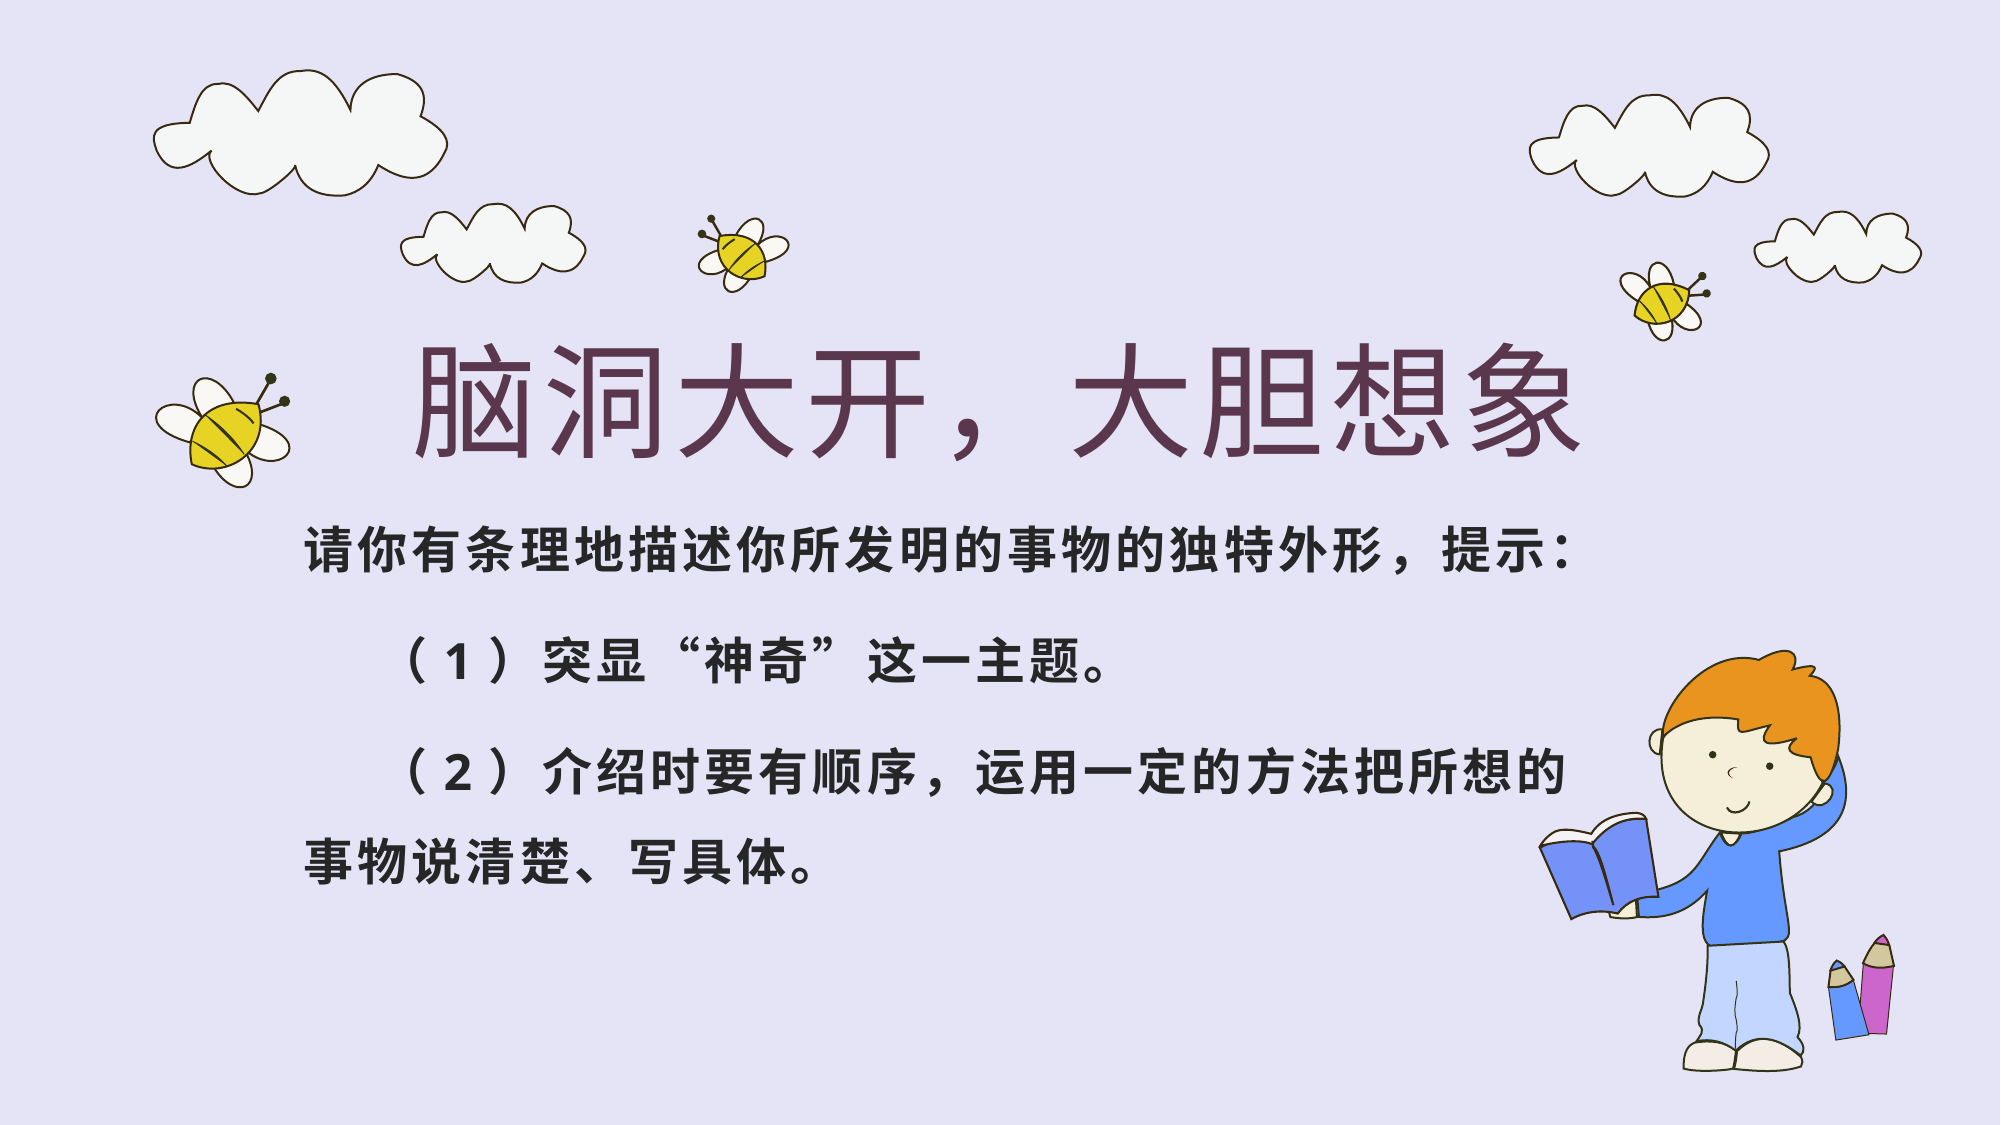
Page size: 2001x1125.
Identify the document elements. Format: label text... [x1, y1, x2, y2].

title 脑洞大开，大胆想象 [387, 279, 1613, 481]
list 请你有条理地描述你所发明的事物的独特外形，提示： （1）突显“神奇”这一主题。 （2）介绍时要有顺序，运用一定的方法把所想的事物说清楚、写具体。 [288, 481, 1639, 942]
